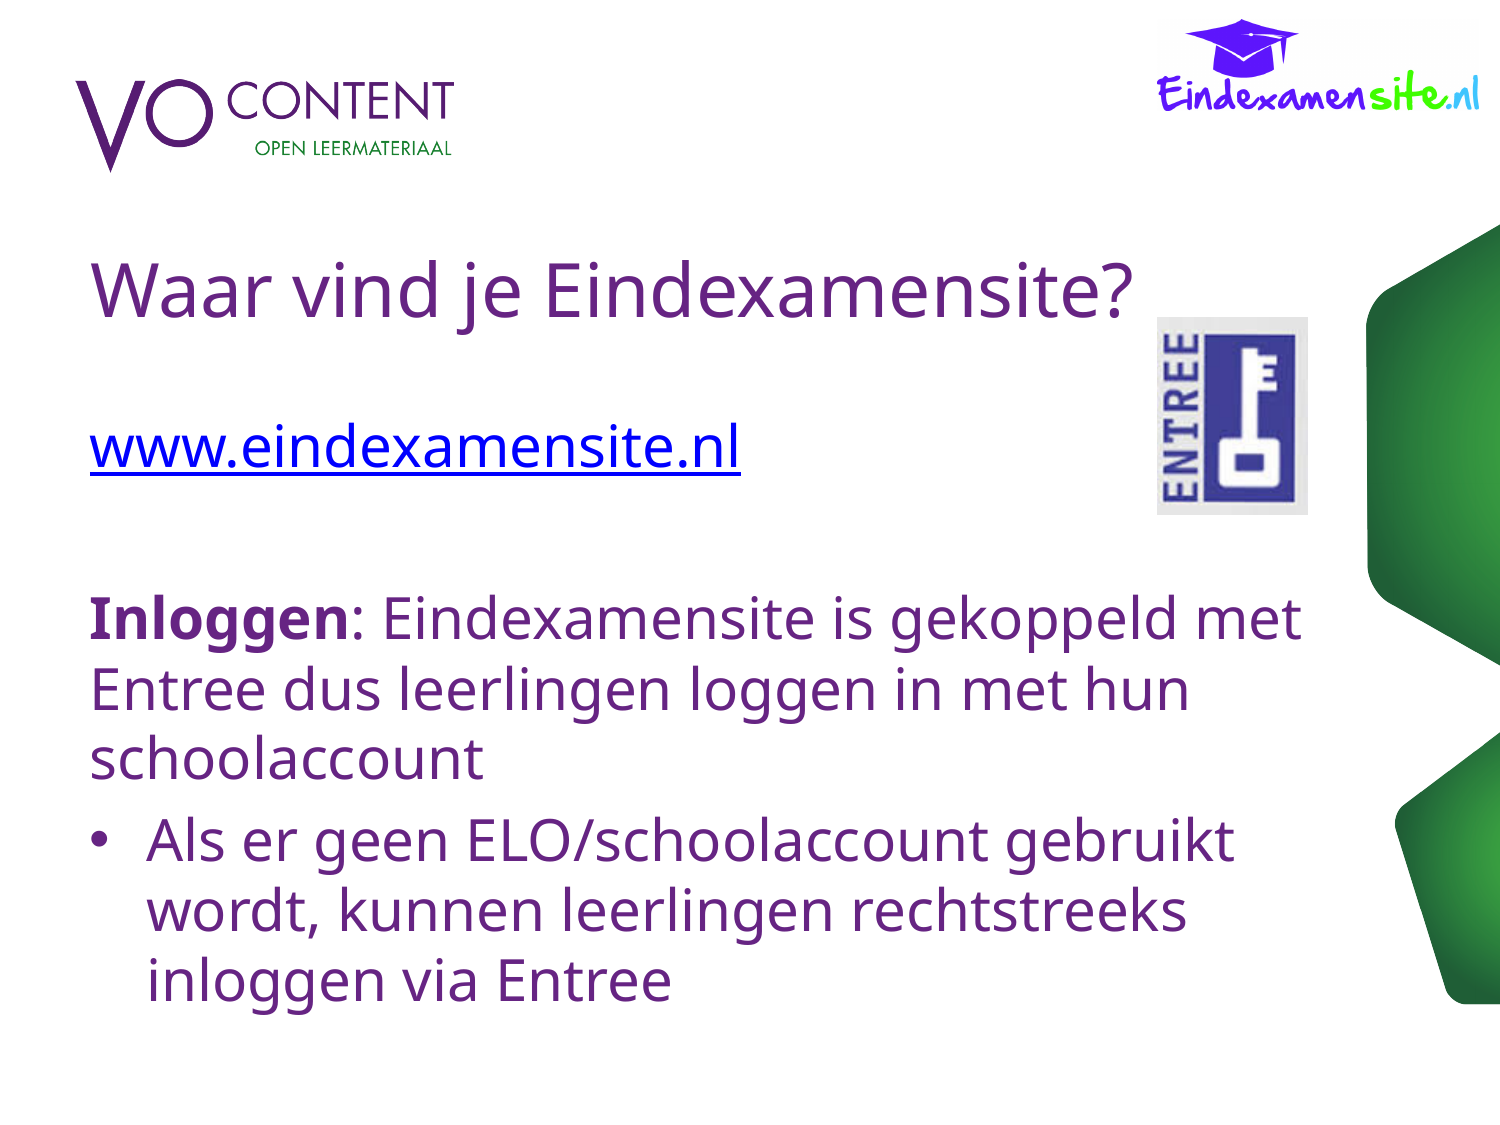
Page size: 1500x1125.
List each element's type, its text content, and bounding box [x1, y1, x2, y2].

picture [75, 79, 454, 173]
picture [1366, 222, 1500, 1005]
picture [1157, 19, 1480, 111]
picture [1157, 317, 1308, 515]
title Waar vind je Eindexamensite? [75, 177, 1319, 399]
list www.eindexamensite.nl Inloggen: Eindexamensite is gekoppeld met Entree dus leerlingen loggen in met hun schoolaccount Als er geen ELO/schoolaccount gebruikt wordt, kunnen leerlingen rechtstreeks inloggen via Entree [75, 401, 1386, 905]
